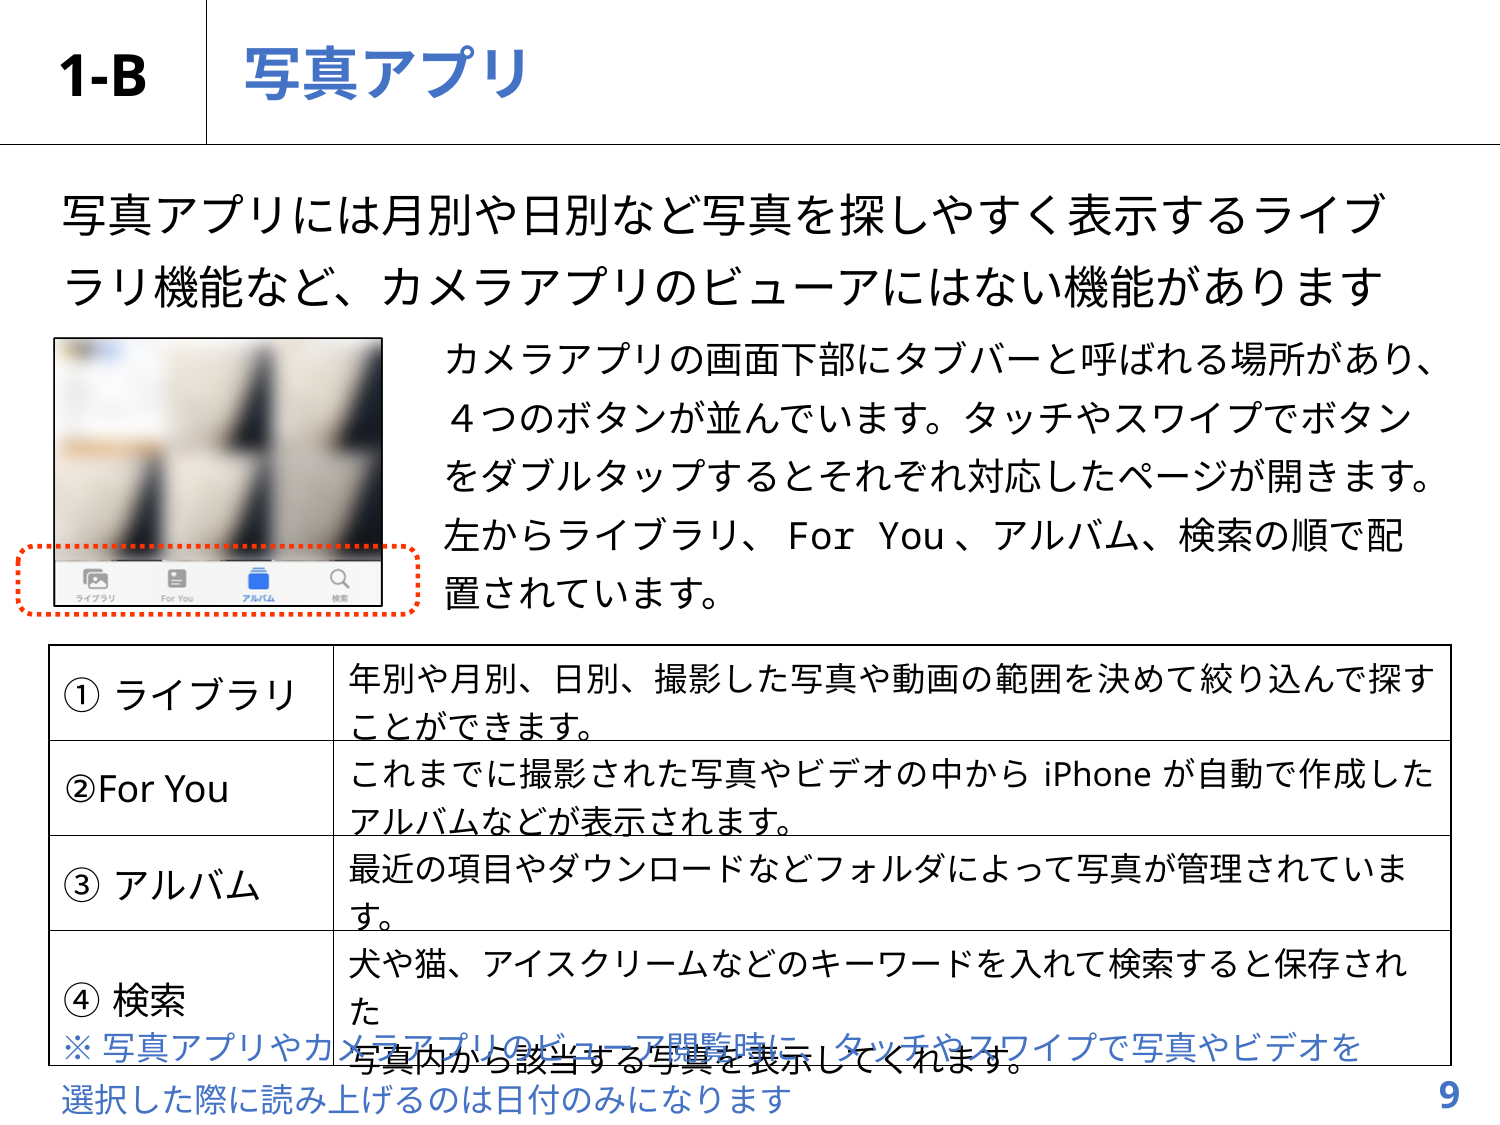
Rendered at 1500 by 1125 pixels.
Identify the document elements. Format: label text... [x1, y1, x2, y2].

title 1-B [0, 0, 207, 147]
text_box ※写真アプリやカメラアプリのビューア閲覧時に、タッチやスワイプで写真やビデオを 選択した際に読み上げるのは日付のみになります [46, 1007, 1422, 1125]
table_cell ④検索 [50, 931, 333, 1007]
table_cell ②For You [50, 741, 333, 835]
table_cell 犬や猫、アイスクリームなどのキーワードを入れて検索すると保存された 写真内から該当する写真を表示してくれます。 [334, 931, 1450, 1063]
text_box 9 [1399, 1063, 1500, 1123]
text_box 写真アプリ [228, 36, 1472, 116]
text_box [16, 545, 419, 616]
picture [53, 337, 383, 607]
text_box 写真アプリには月別や日別など写真を探しやすく表示するライブラリ機能など、カメラアプリのビューアにはない機能があります [46, 163, 1422, 257]
table_cell 最近の項目やダウンロードなどフォルダによって写真が管理されています。 [334, 836, 1450, 930]
table_header ①ライブラリ [50, 646, 333, 740]
text_box カメラアプリの画面下部にタブバーと呼ばれる場所があり、４つのボタンが並んでいます。タッチやスワイプでボタンをダブルタップするとそれぞれ対応したページが開きます。 左からライブラリ、For You、アルバム、検索の順で配置されています。 [428, 315, 1441, 623]
table_cell ③アルバム [50, 836, 333, 930]
table_header 年別や月別、日別、撮影した写真や動画の範囲を決めて絞り込んで探すことができます。 [334, 646, 1450, 740]
table_cell これまでに撮影された写真やビデオの中からiPhoneが自動で作成した アルバムなどが表示されます。 [334, 741, 1450, 835]
